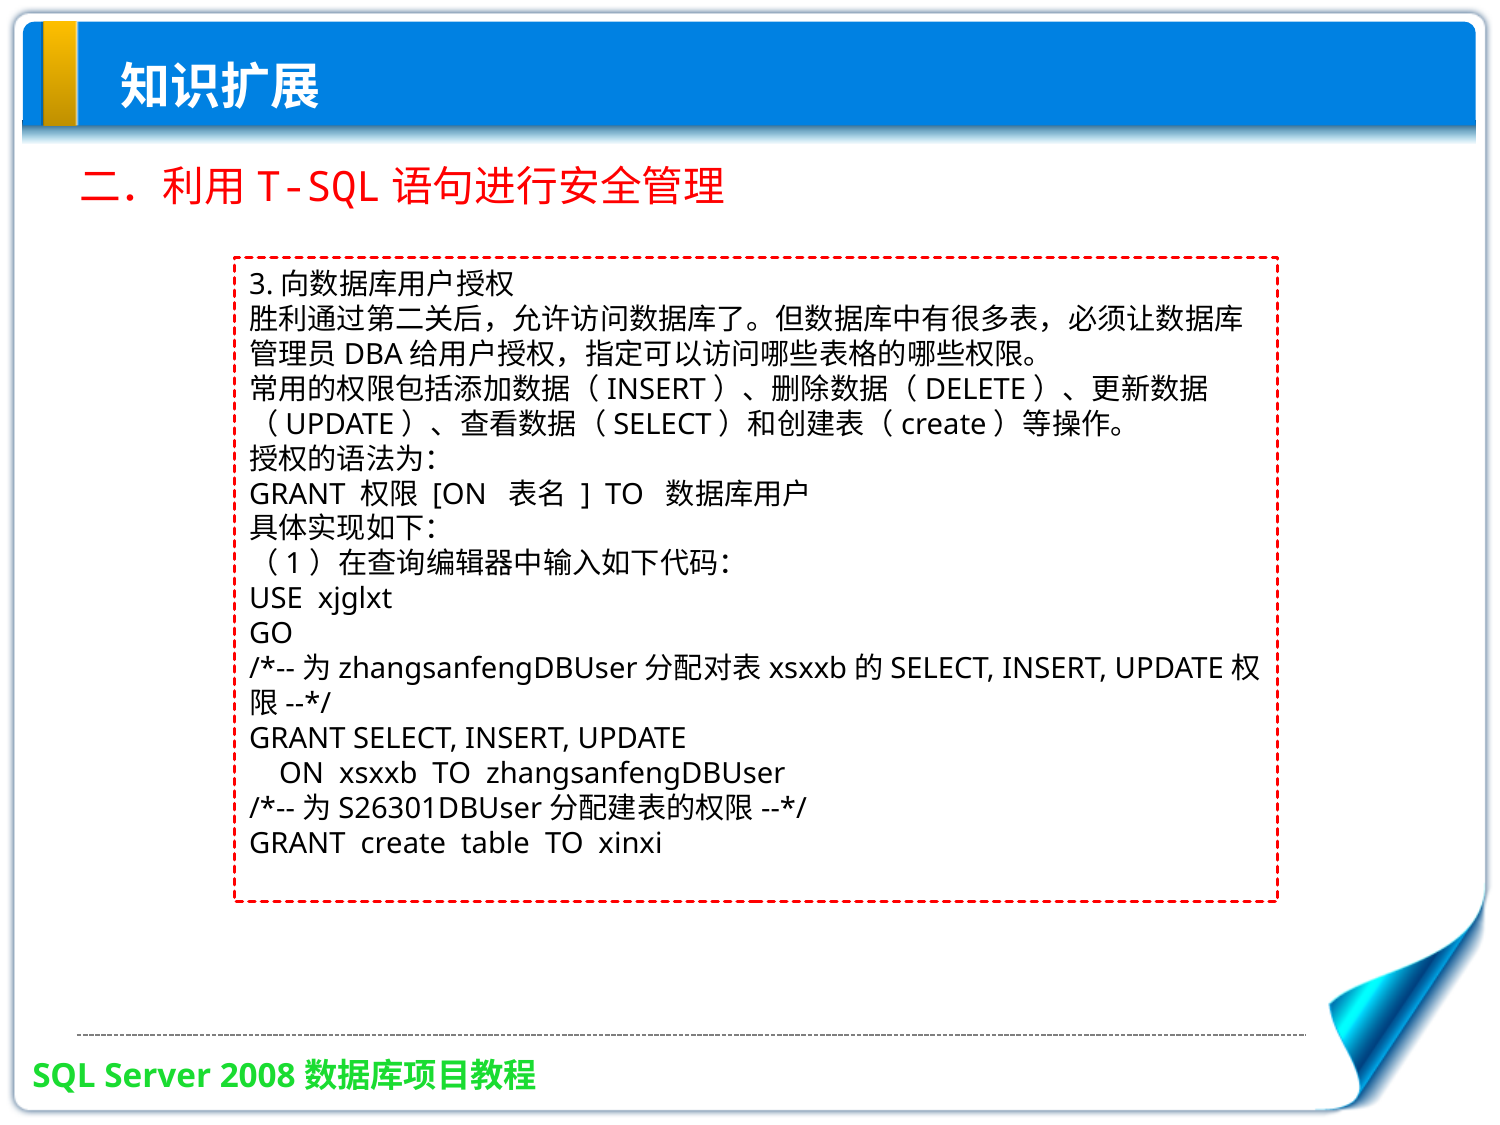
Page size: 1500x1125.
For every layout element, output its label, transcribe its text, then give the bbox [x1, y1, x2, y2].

text_box 知识扩展 [105, 46, 680, 122]
text_box 二．利用T-SQL语句进行安全管理 [64, 152, 741, 218]
text_box 3.向数据库用户授权 胜利通过第二关后，允许访问数据库了。但数据库中有很多表，必须让数据库管理员DBA给用户授权，指定可以访问哪些表格的哪些权限。 常用的权限包括添加数据（INSERT）、删除数据（DELETE）、更新数据（UPDATE）、查看数据（SELECT）和创建表（create）等操作。 授权的语法为： GRANT 权限 [ON 表名 ] TO 数据库用户 具体实现如下： （1）在查询编辑器中输入如下代码： USE xjglxt GO /*--为zhangsanfengDBUser分配对表xsxxb的SELECT, INSERT, UPDATE权限--*/ GRANT SELECT, INSERT, UPDATE ON xsxxb TO zhangsanfengDBUser /*--为S26301DBUser分配建表的权限--*/ GRANT create table TO xinxi [234, 257, 1278, 903]
picture [0, 0, 1500, 1125]
